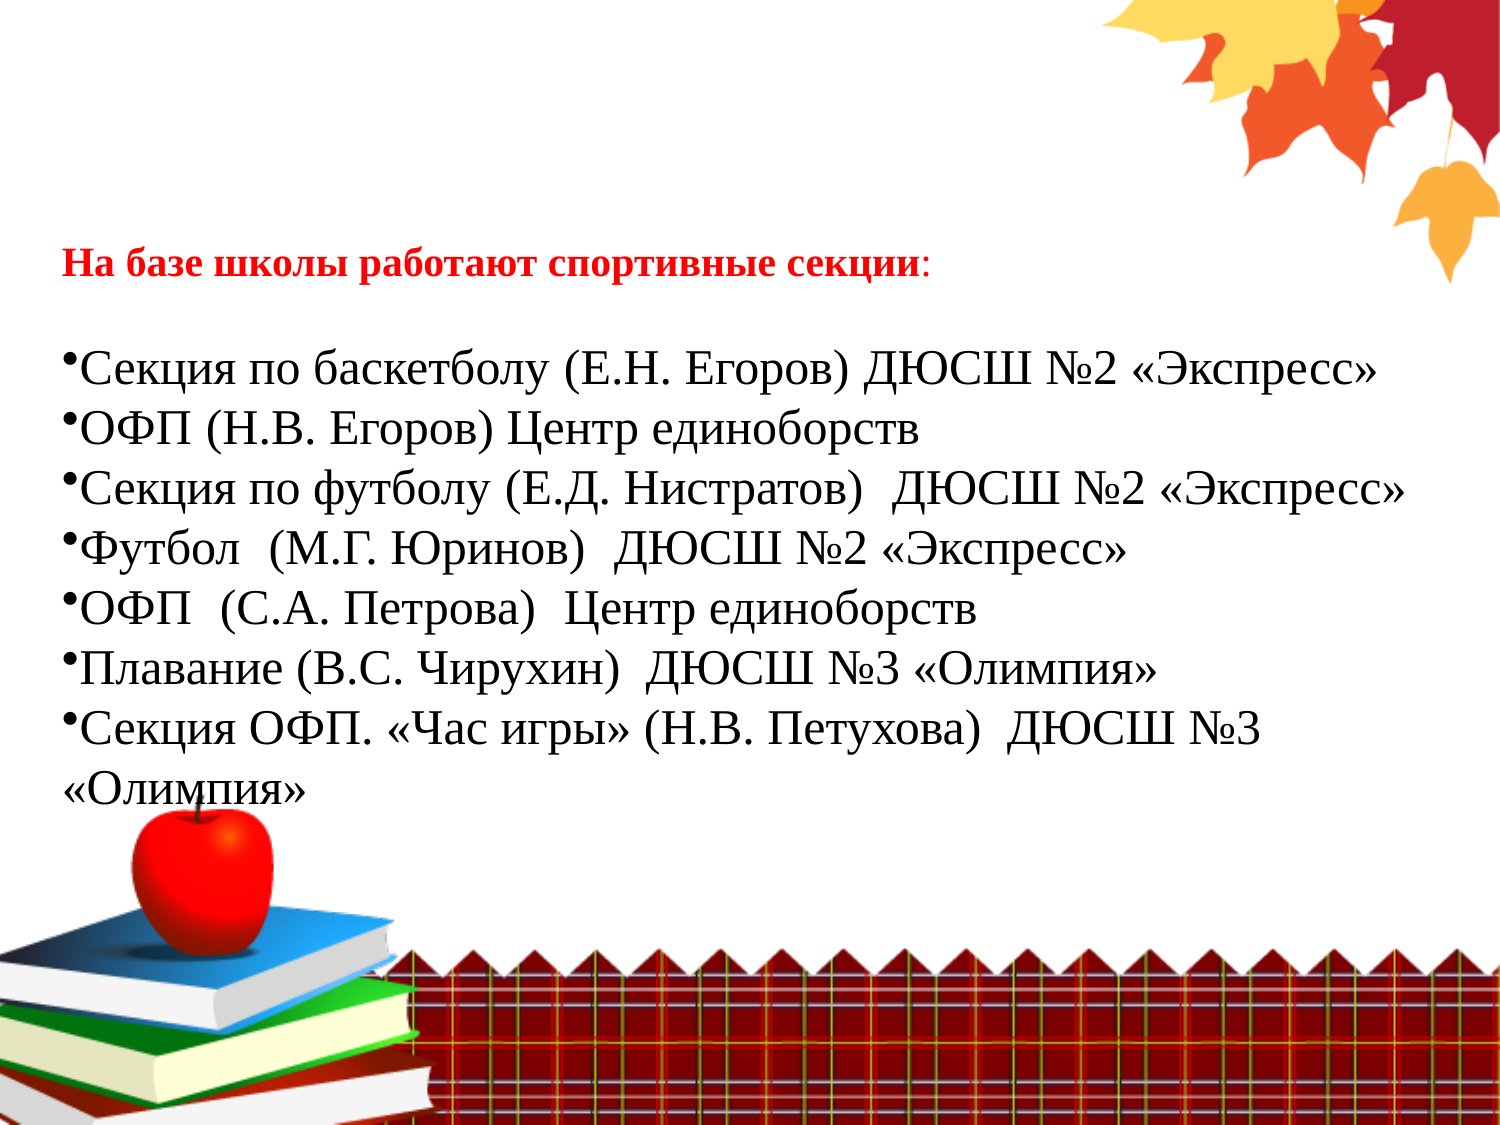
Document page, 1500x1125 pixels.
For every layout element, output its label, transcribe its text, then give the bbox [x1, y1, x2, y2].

picture [0, 0, 1500, 1125]
text_box На базе школы работают спортивные секции: Секция по баскетболу (Е.Н. Егоров) ДЮСШ №2 «Экспресс» ОФП (Н.В. Егоров) Центр единоборств Секция по футболу (Е.Д. Нистратов) ДЮСШ №2 «Экспресс» Футбол (М.Г. Юринов) ДЮСШ №2 «Экспресс» ОФП (С.А. Петрова) Центр единоборств Плавание (В.С. Чирухин) ДЮСШ №3 «Олимпия» Секция ОФП. «Час игры» (Н.В. Петухова) ДЮСШ №3 «Олимпия» [46, 226, 1430, 872]
